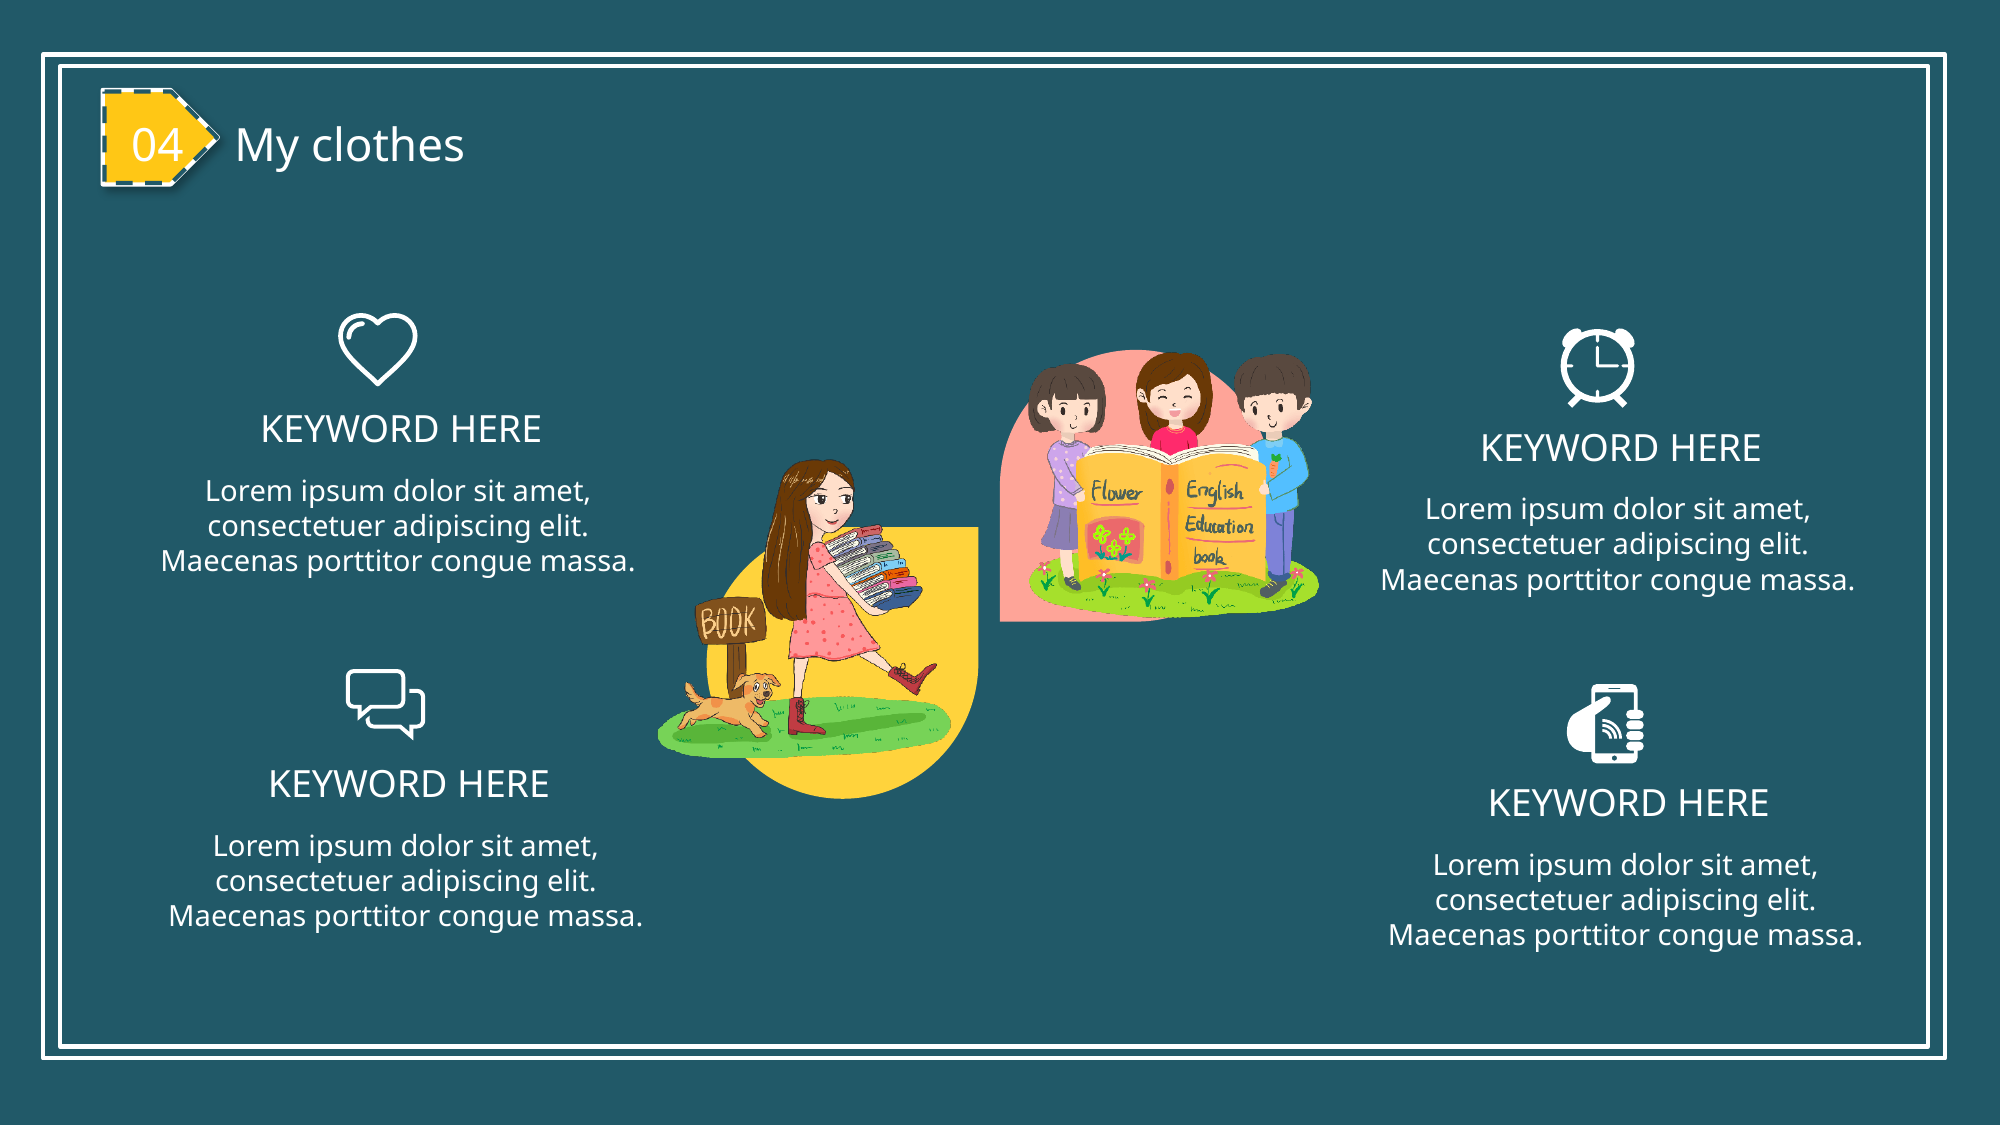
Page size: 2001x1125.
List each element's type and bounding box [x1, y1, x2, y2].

text_box [108, 312, 695, 587]
text_box [115, 668, 702, 942]
text_box [100, 89, 599, 185]
text_box [1335, 683, 1922, 961]
text_box [1327, 328, 1915, 605]
text_box [974, 277, 1361, 664]
text_box [655, 420, 979, 799]
